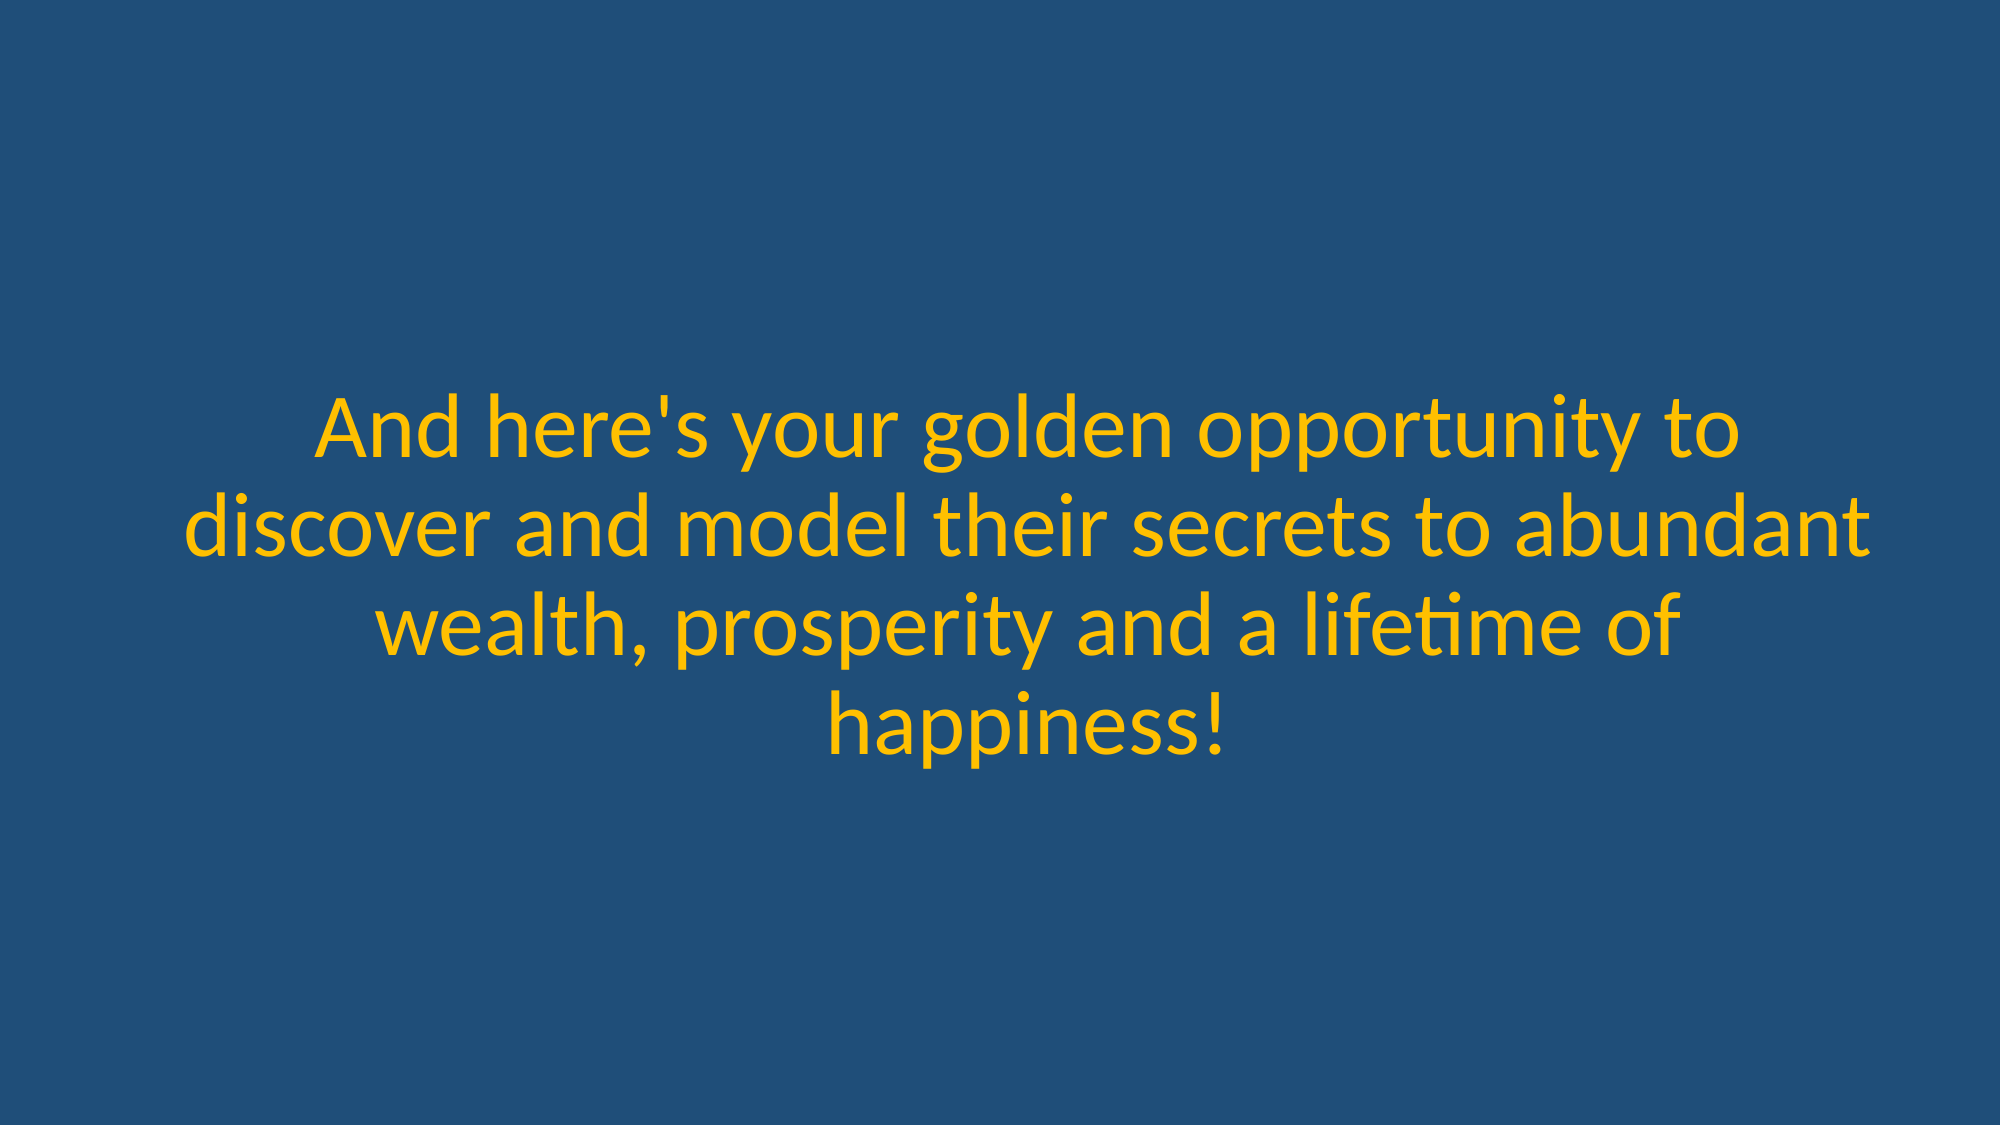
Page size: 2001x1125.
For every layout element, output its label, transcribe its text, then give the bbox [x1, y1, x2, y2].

list And here's your golden opportunity to discover and model their secrets to abundant wealth, prosperity and a lifetime of happiness! [165, 371, 1891, 822]
